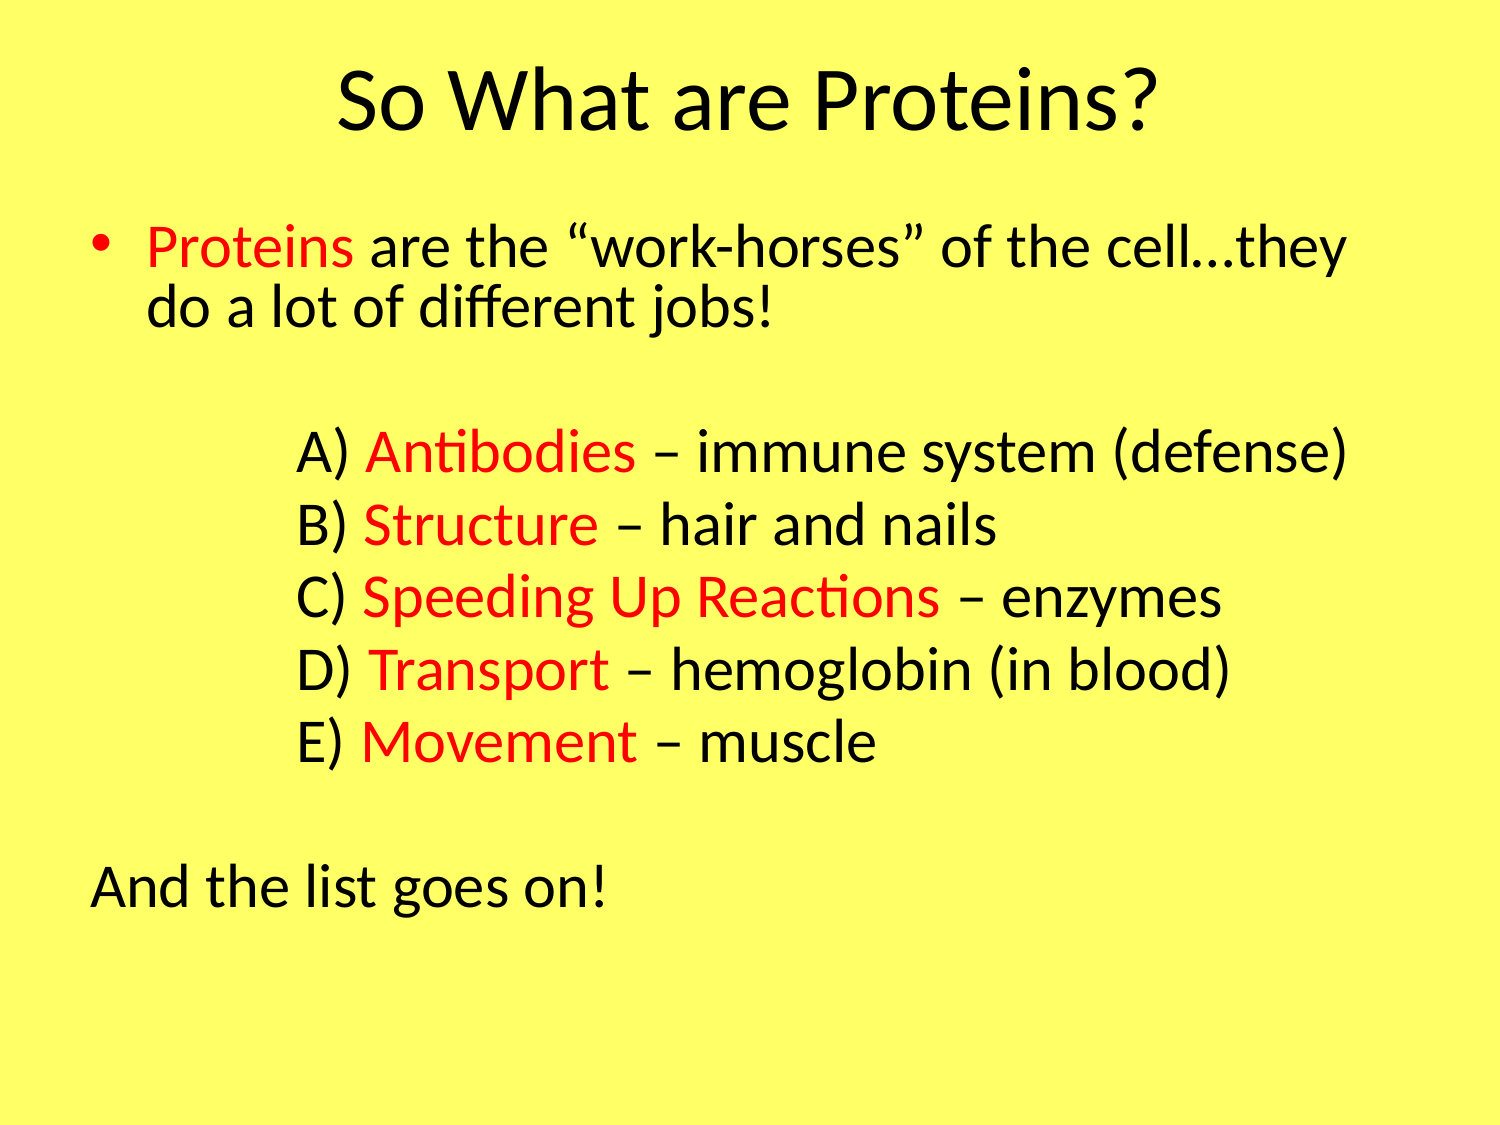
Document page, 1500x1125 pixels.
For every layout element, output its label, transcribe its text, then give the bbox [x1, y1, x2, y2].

list Proteins are the “work-horses” of the cell…they do a lot of different jobs! A) Antibodies – immune system (defense) B) Structure – hair and nails C) Speeding Up Reactions – enzymes D) Transport – hemoglobin (in blood) E) Movement – muscle And the list goes on! [74, 212, 1426, 1006]
title So What are Proteins? [74, 0, 1426, 188]
